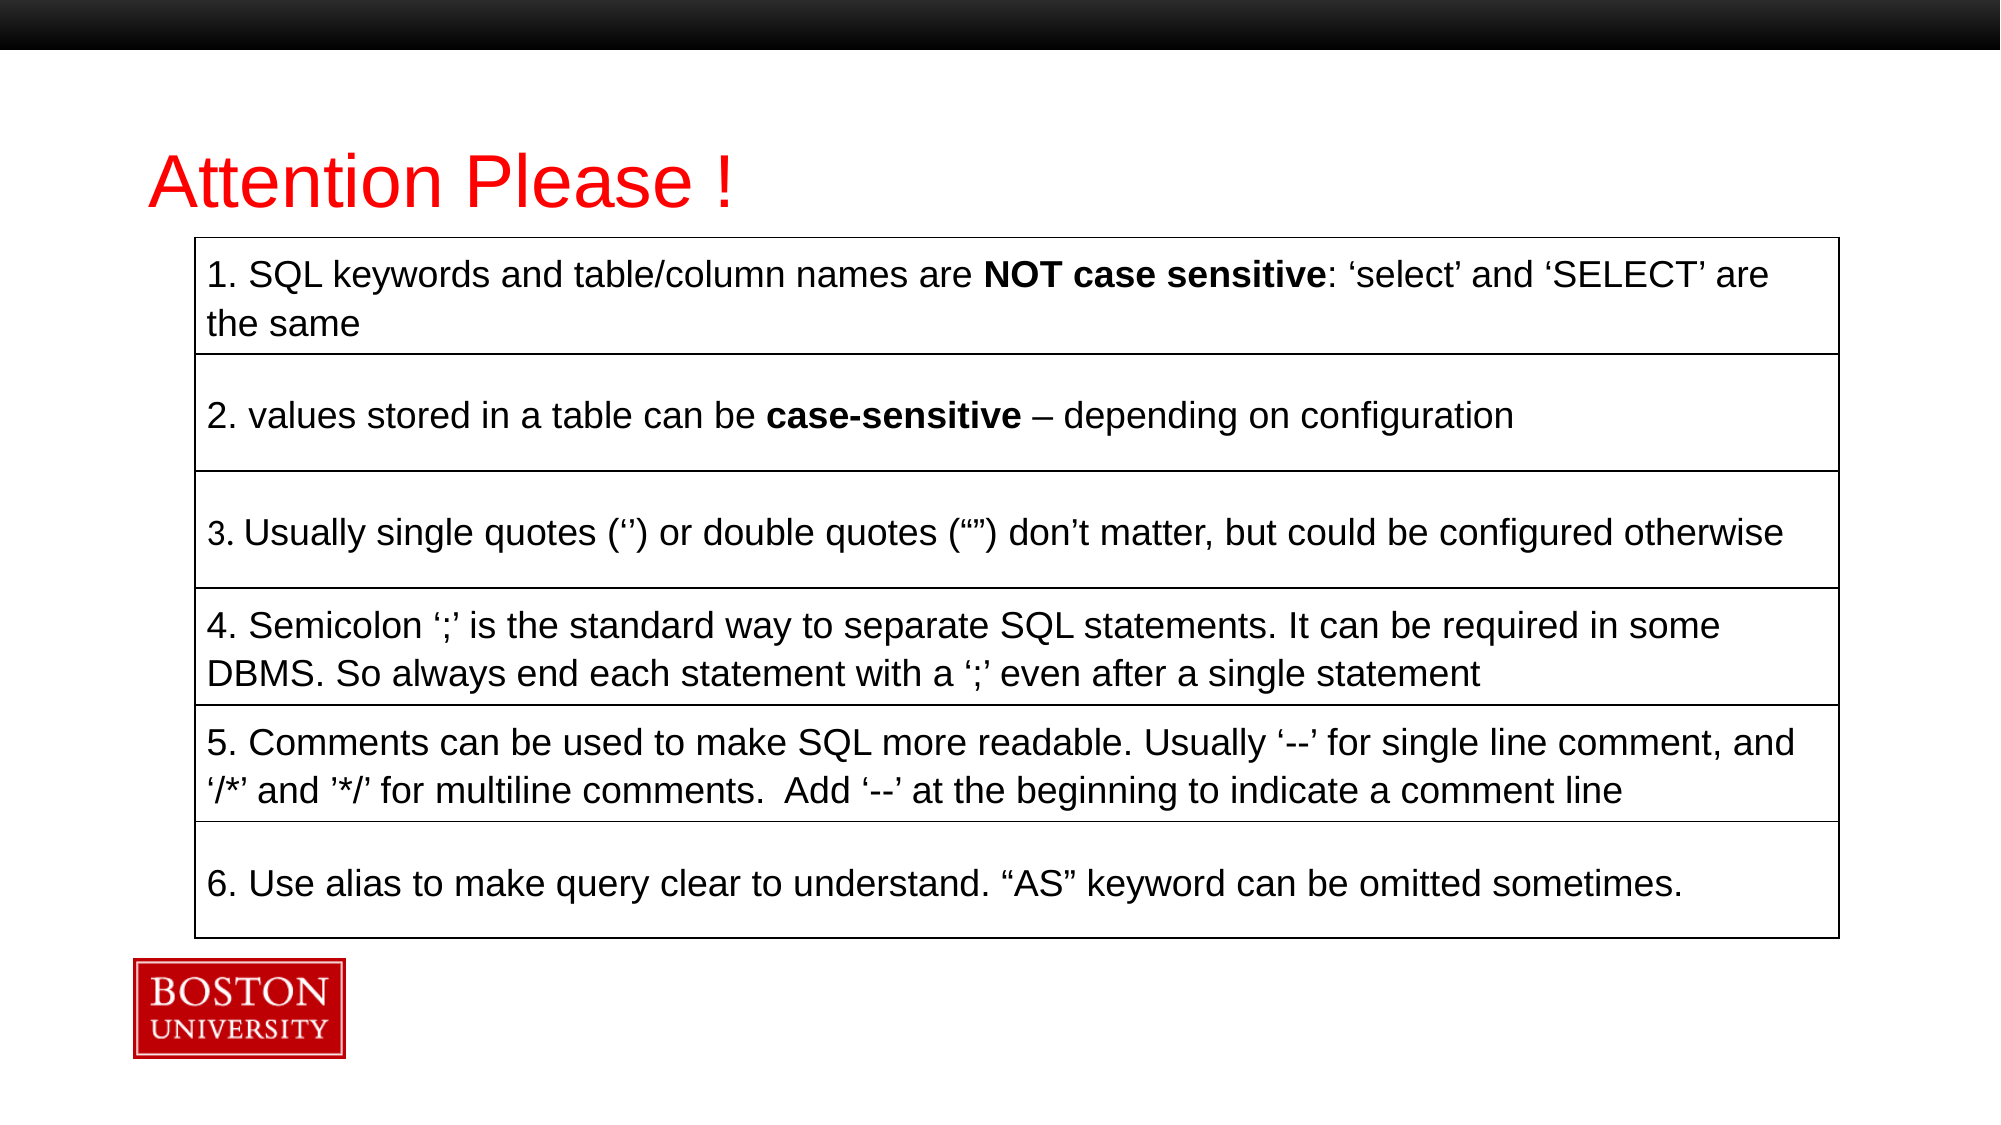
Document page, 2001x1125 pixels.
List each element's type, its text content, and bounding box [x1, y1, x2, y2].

table_cell 5. Comments can be used to make SQL more readable. Usually ‘--’ for single line comment, and ‘/*’ and ’*/’ for multiline comments. Add ‘--’ at the beginning to indicate a comment line [196, 706, 1838, 821]
picture [133, 958, 346, 1059]
title Attention Please ! [133, 125, 1867, 238]
table_cell 2. values stored in a table can be case-sensitive – depending on configuration [196, 355, 1838, 470]
table_cell 4. Semicolon ‘;’ is the standard way to separate SQL statements. It can be required in some DBMS. So always end each statement with a ‘;’ even after a single statement [196, 589, 1838, 704]
table_cell 6. Use alias to make query clear to understand. “AS” keyword can be omitted sometimes. [196, 822, 1838, 937]
table_header 1. SQL keywords and table/column names are NOT case sensitive: ‘select’ and ‘SELECT’ are the same [196, 238, 1838, 353]
table_cell 3. Usually single quotes (‘’) or double quotes (“”) don’t matter, but could be configured otherwise [196, 472, 1838, 587]
